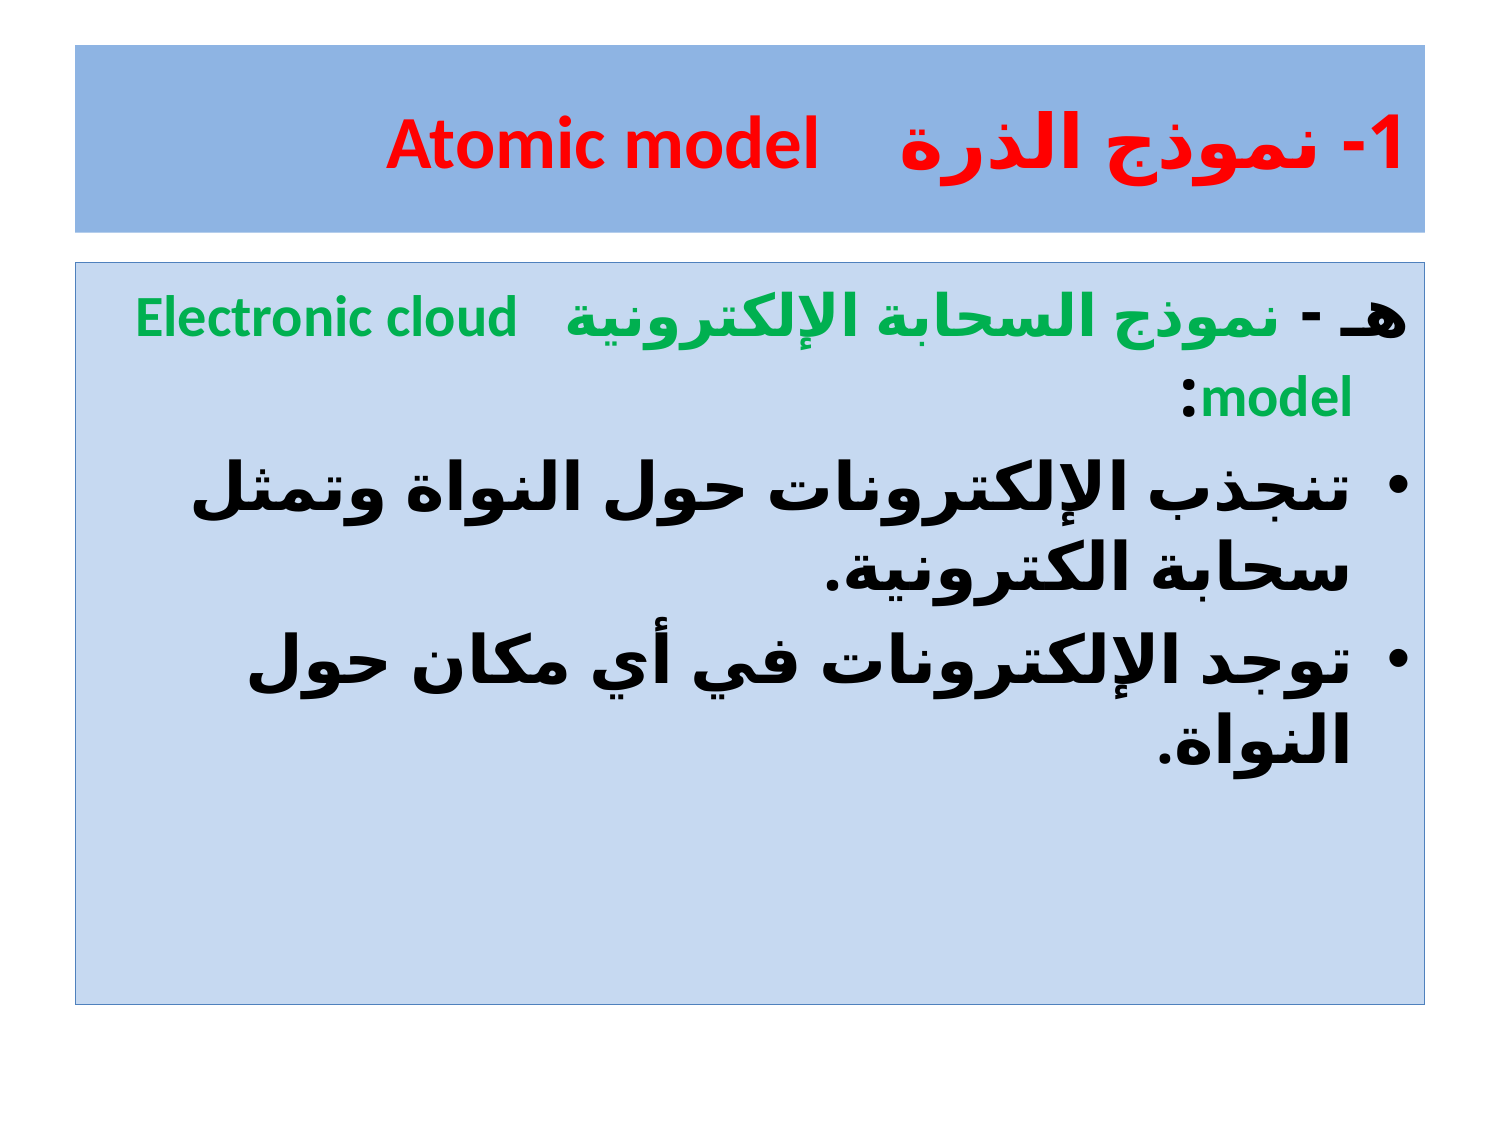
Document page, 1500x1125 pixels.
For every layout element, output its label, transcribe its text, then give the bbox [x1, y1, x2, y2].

title 1- نموذج الذرة Atomic model [75, 45, 1425, 233]
list هـ - نموذج السحابة الإلكترونية Electronic cloud model: تنجذب الإلكترونات حول النواة وتمثل سحابة الكترونية. توجد الإلكترونات في أي مكان حول النواة. [75, 262, 1425, 1005]
